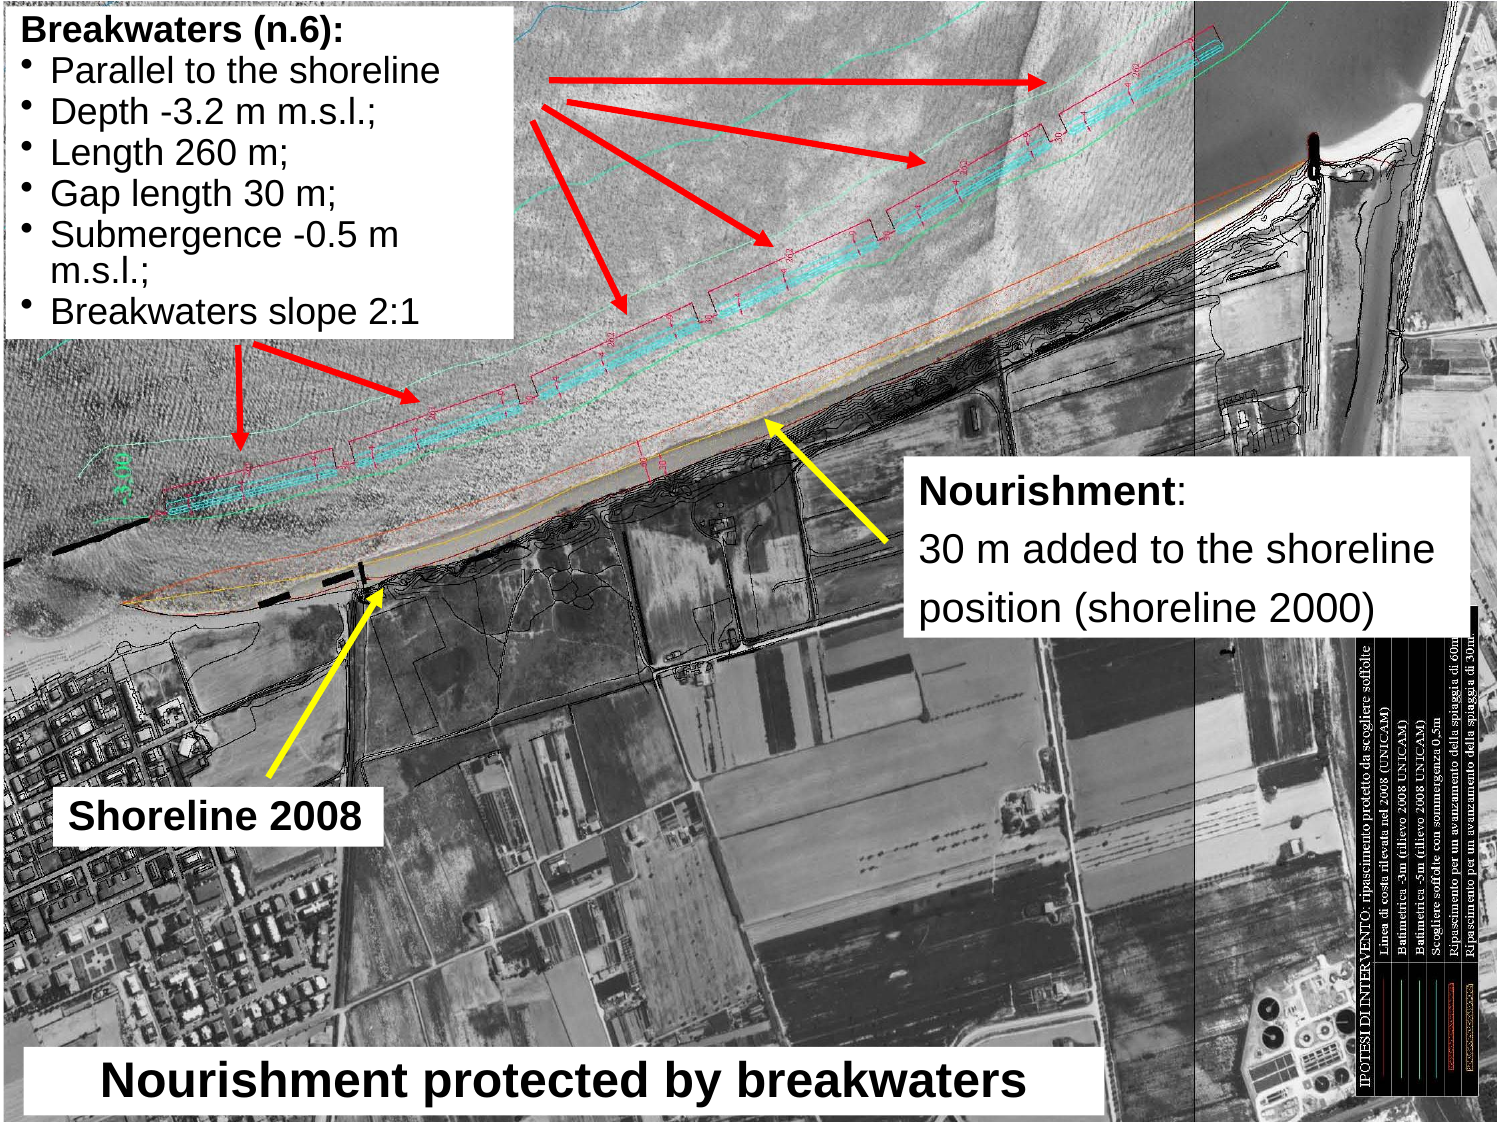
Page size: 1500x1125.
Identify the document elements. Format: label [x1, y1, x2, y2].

picture [0, 0, 1500, 1125]
list [3, 1, 1498, 1123]
